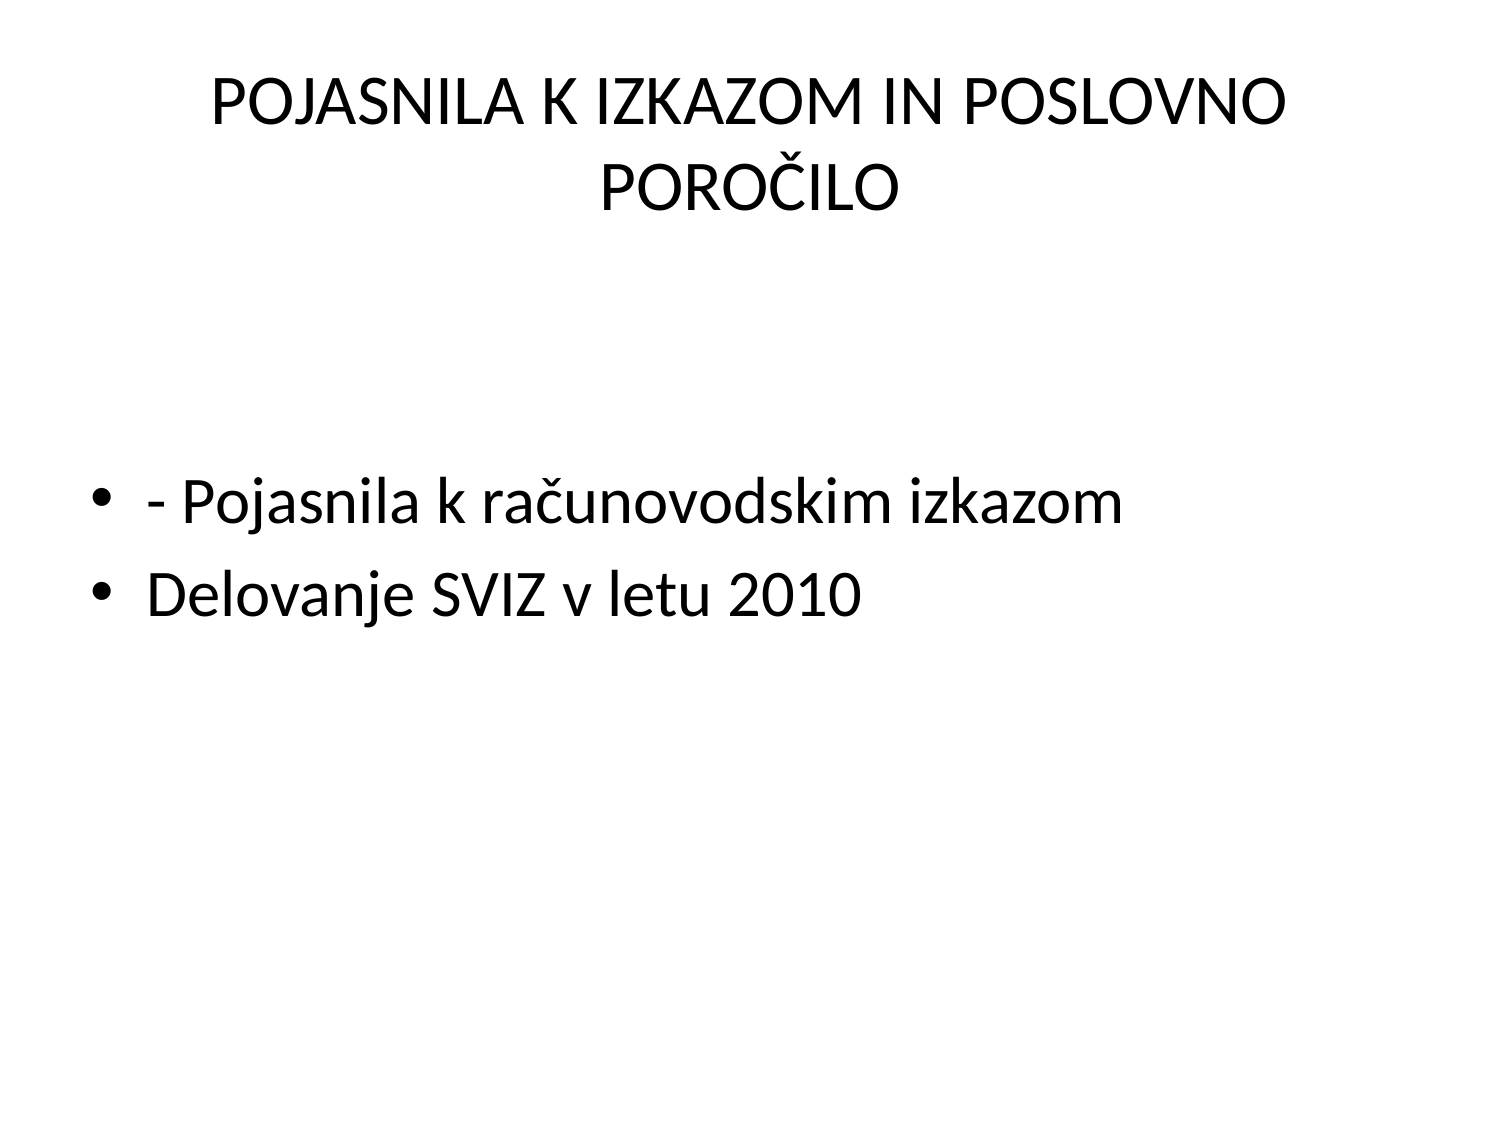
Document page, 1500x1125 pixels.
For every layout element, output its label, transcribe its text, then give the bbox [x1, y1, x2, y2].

title POJASNILA K IZKAZOM IN POSLOVNO POROČILO [75, 45, 1425, 233]
list - Pojasnila k računovodskim izkazom Delovanje SVIZ v letu 2010 [75, 262, 1425, 1005]
